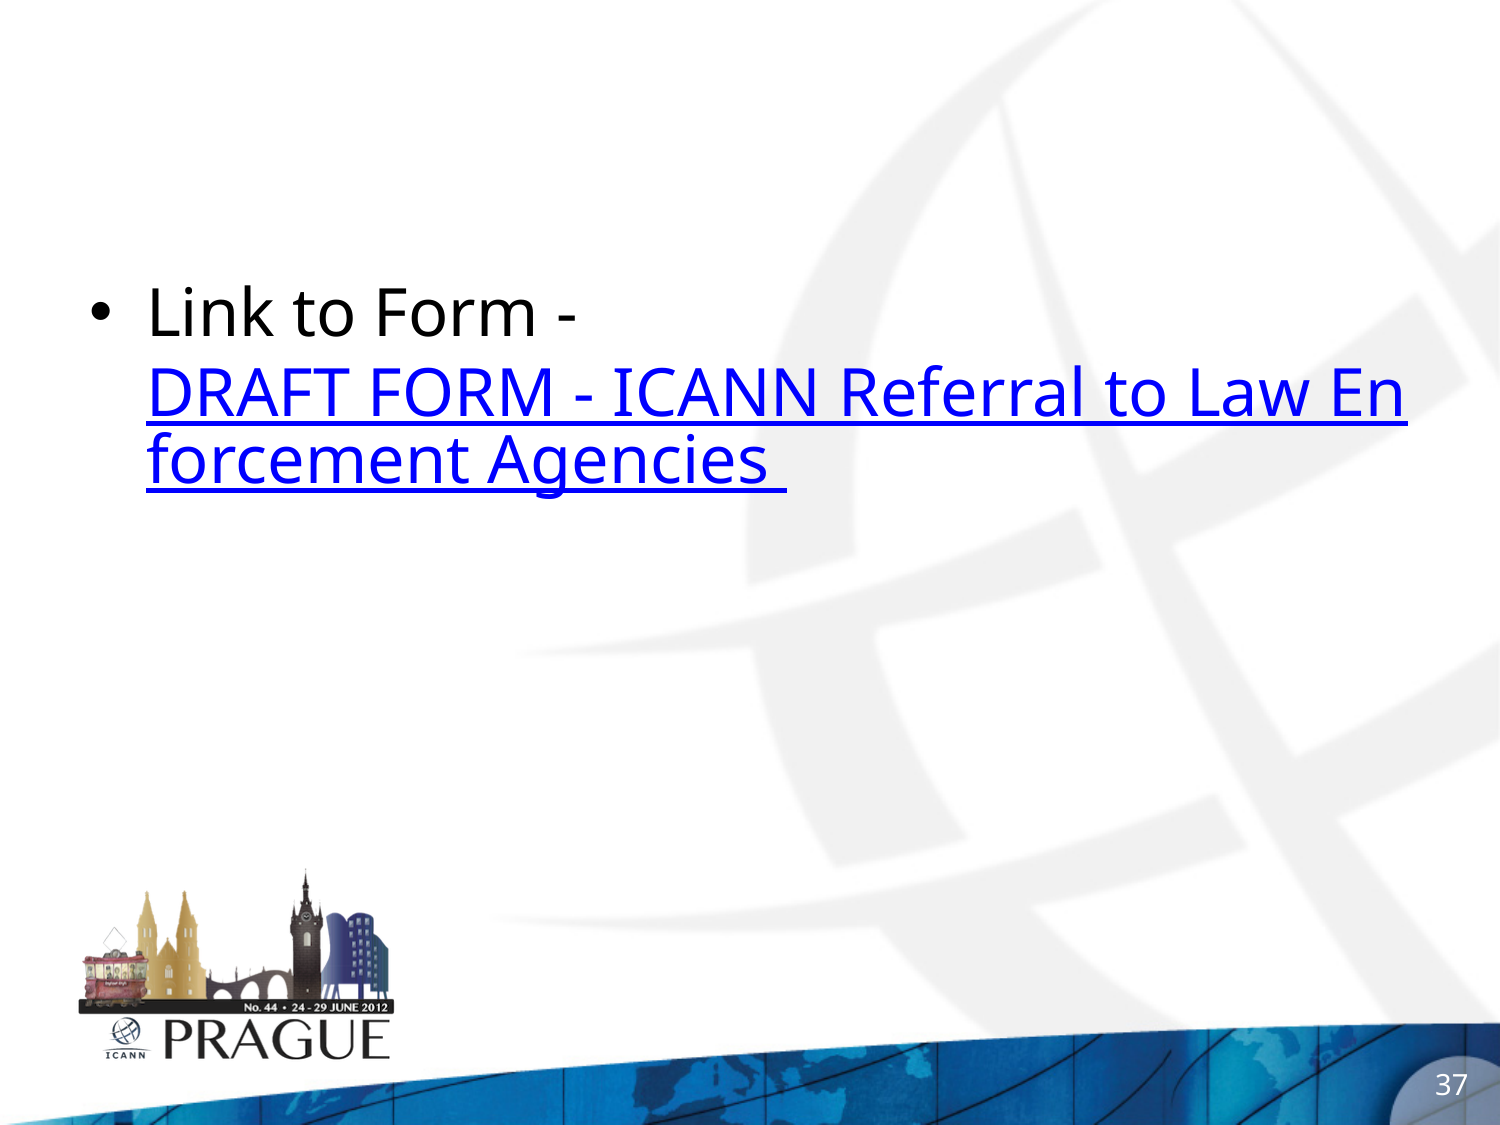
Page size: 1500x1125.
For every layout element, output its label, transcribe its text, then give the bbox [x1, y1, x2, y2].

slide_number 37 [1420, 1058, 1496, 1119]
list Link to Form - DRAFT FORM - ICANN Referral to Law Enforcement Agencies [75, 262, 1425, 1005]
picture [0, 0, 1500, 1125]
